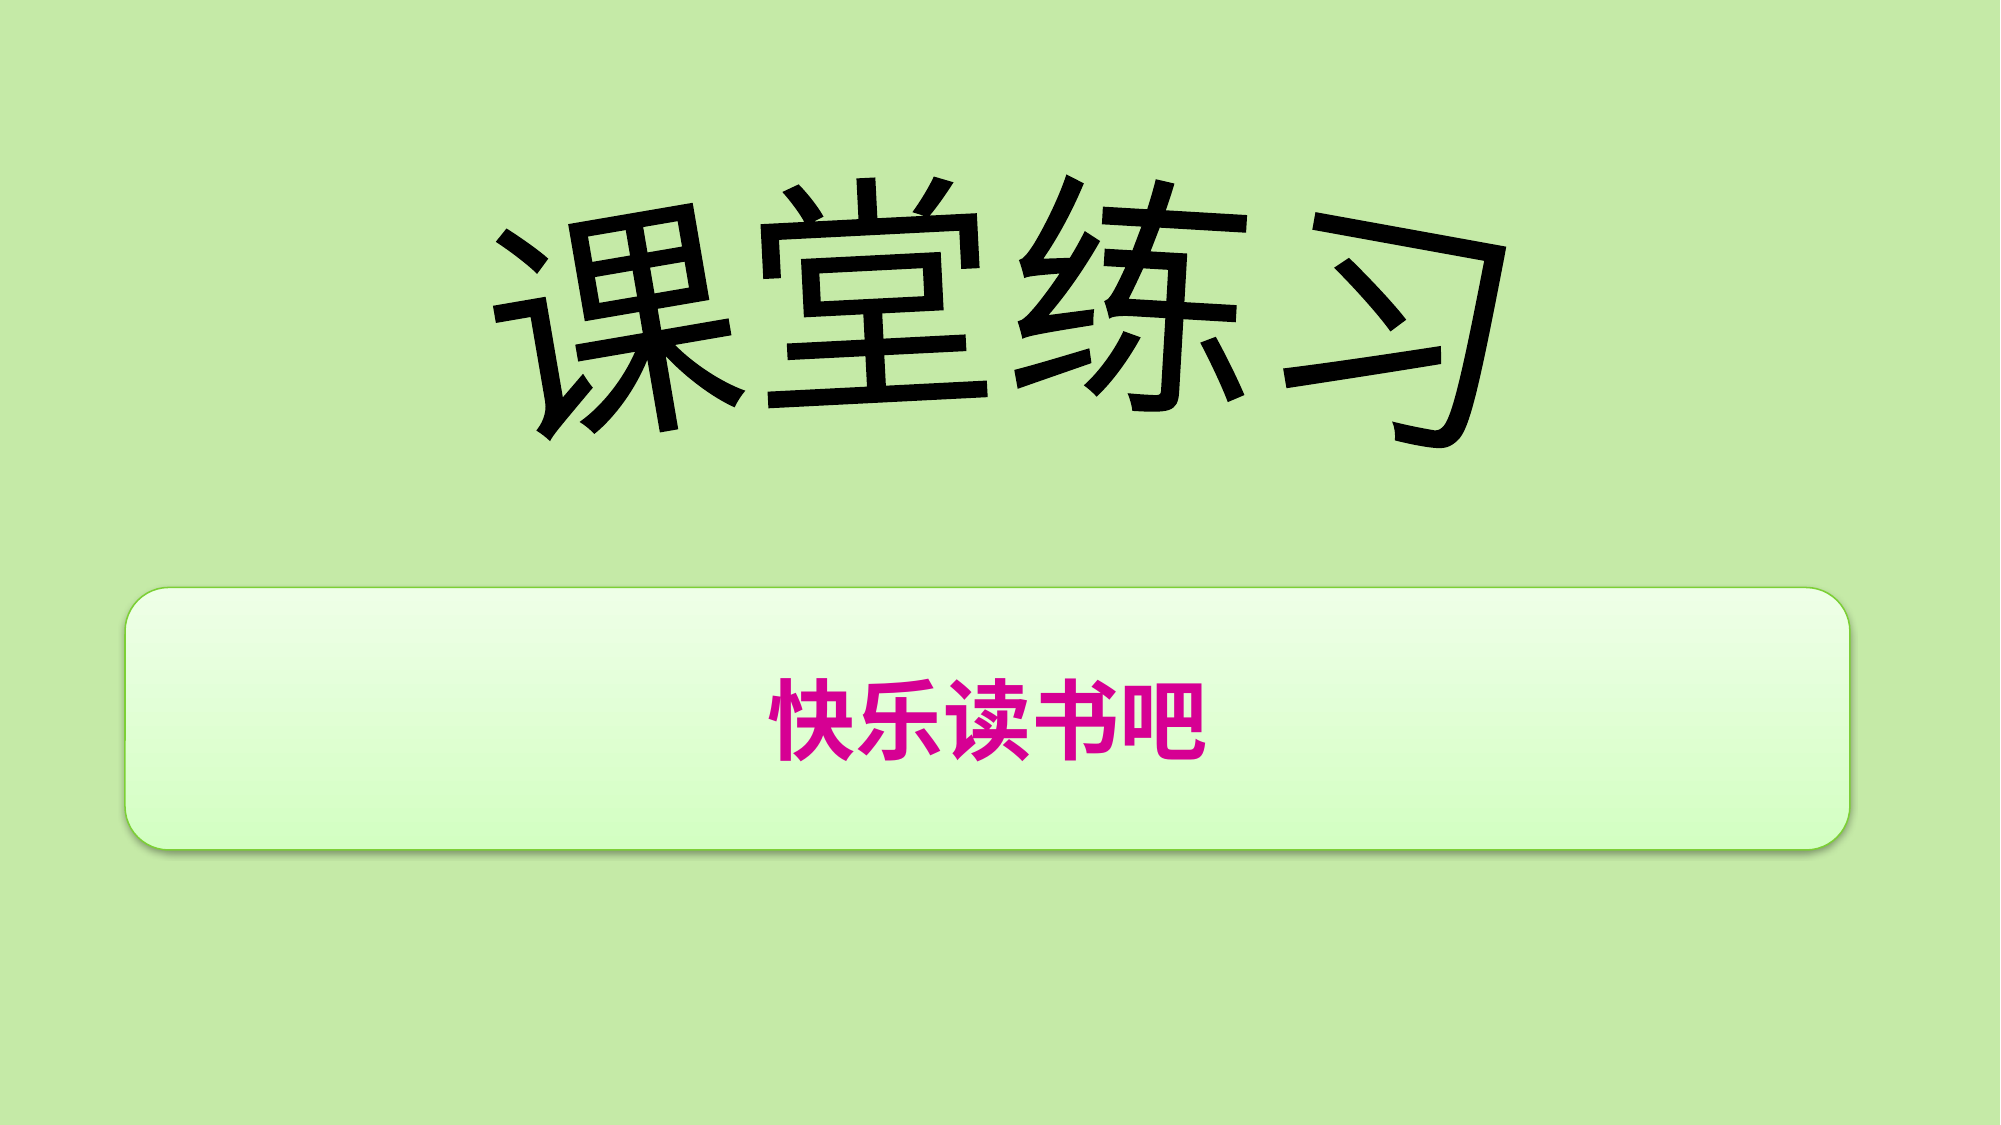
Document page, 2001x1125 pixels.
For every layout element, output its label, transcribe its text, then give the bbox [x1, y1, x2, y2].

text_box 快乐读书吧 [124, 586, 1851, 851]
